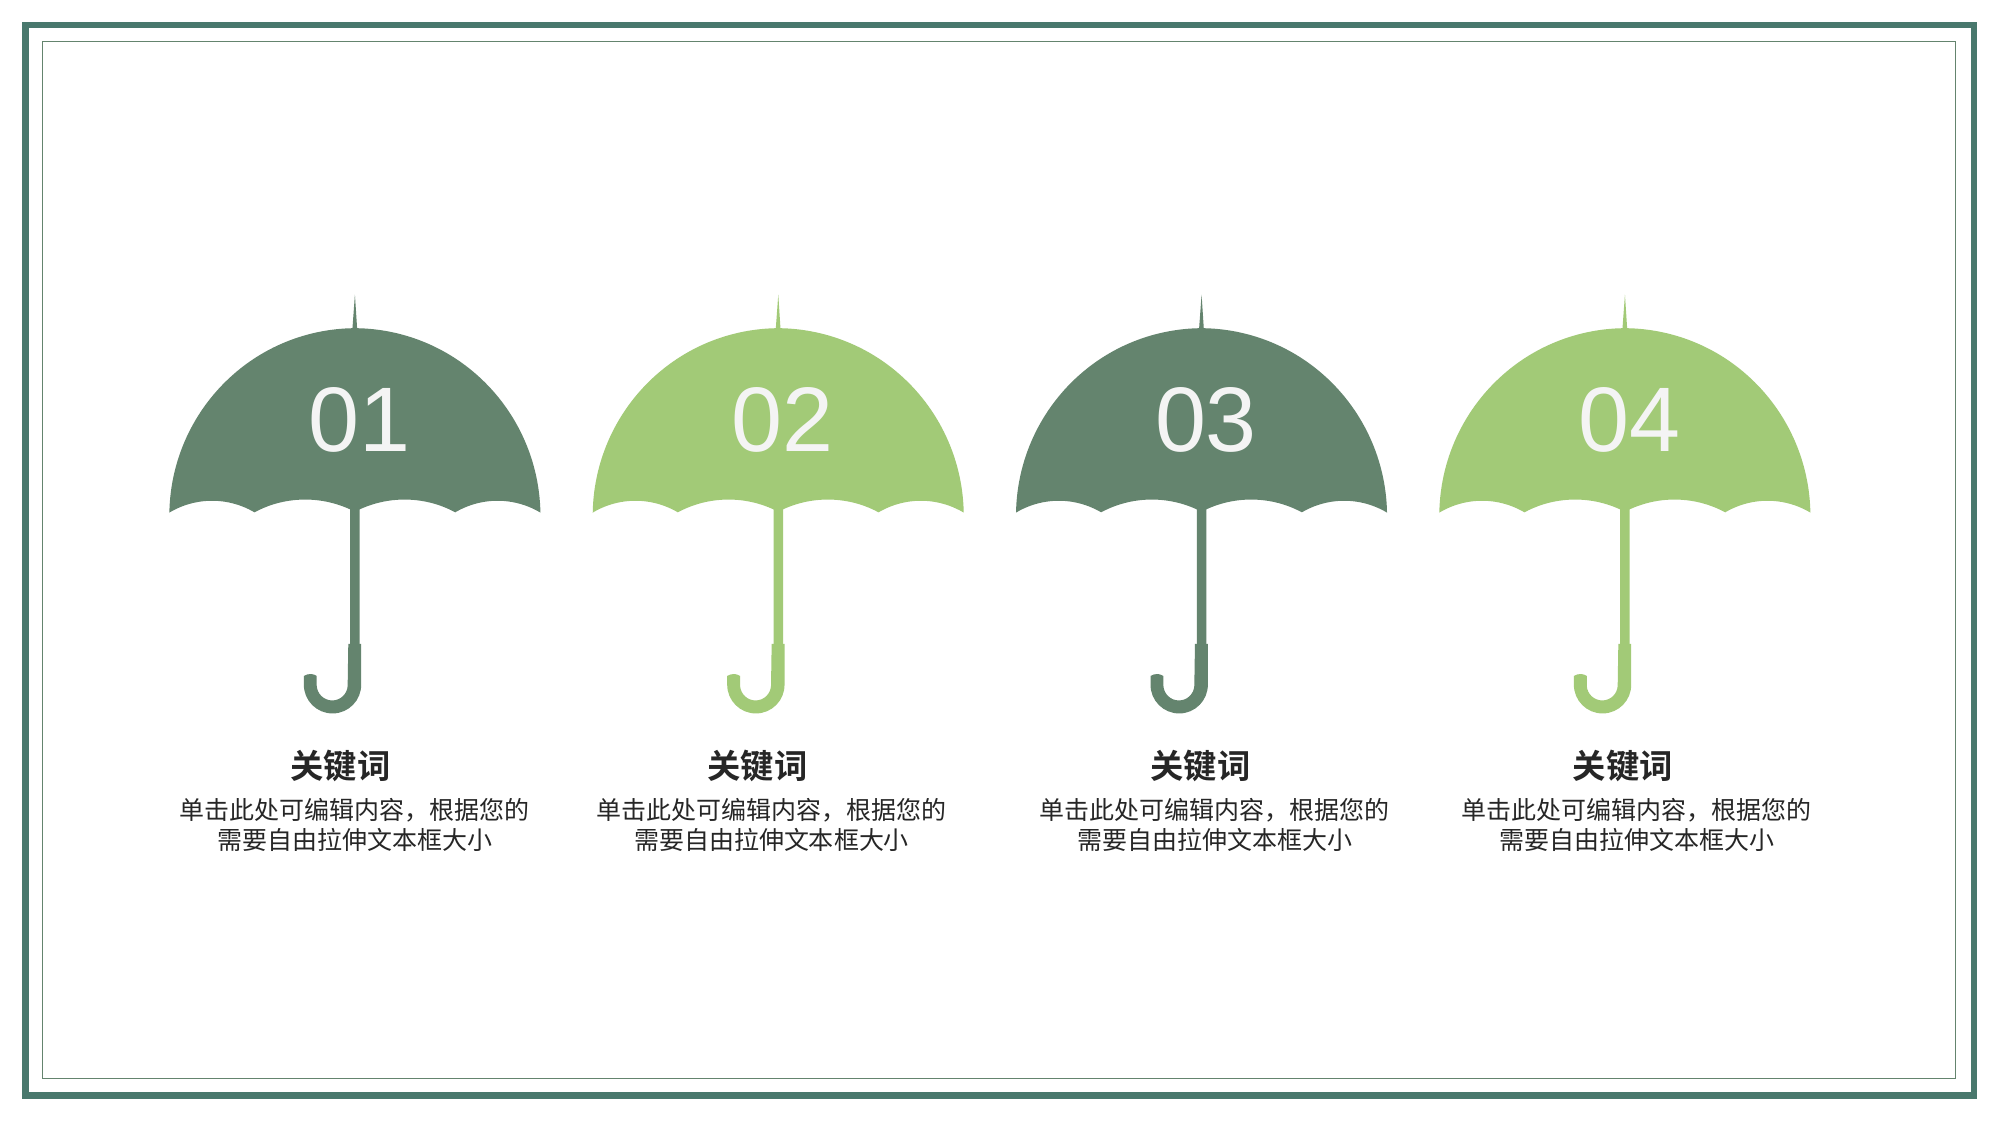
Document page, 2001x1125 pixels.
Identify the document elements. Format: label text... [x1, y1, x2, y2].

text_box 单击此处可编辑内容，根据您的需要自由拉伸文本框大小 [1451, 794, 1823, 855]
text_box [1439, 294, 1811, 714]
text_box 关键词 [290, 745, 423, 786]
text_box 关键词 [707, 745, 840, 786]
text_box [1016, 294, 1388, 714]
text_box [169, 294, 541, 714]
text_box [25, 24, 1975, 1097]
text_box 单击此处可编辑内容，根据您的需要自由拉伸文本框大小 [169, 794, 541, 855]
text_box 关键词 [1572, 745, 1705, 786]
text_box 单击此处可编辑内容，根据您的需要自由拉伸文本框大小 [586, 794, 958, 855]
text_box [592, 294, 964, 714]
text_box 单击此处可编辑内容，根据您的需要自由拉伸文本框大小 [1029, 794, 1401, 855]
text_box 关键词 [1150, 745, 1283, 786]
text_box [42, 41, 1956, 1080]
